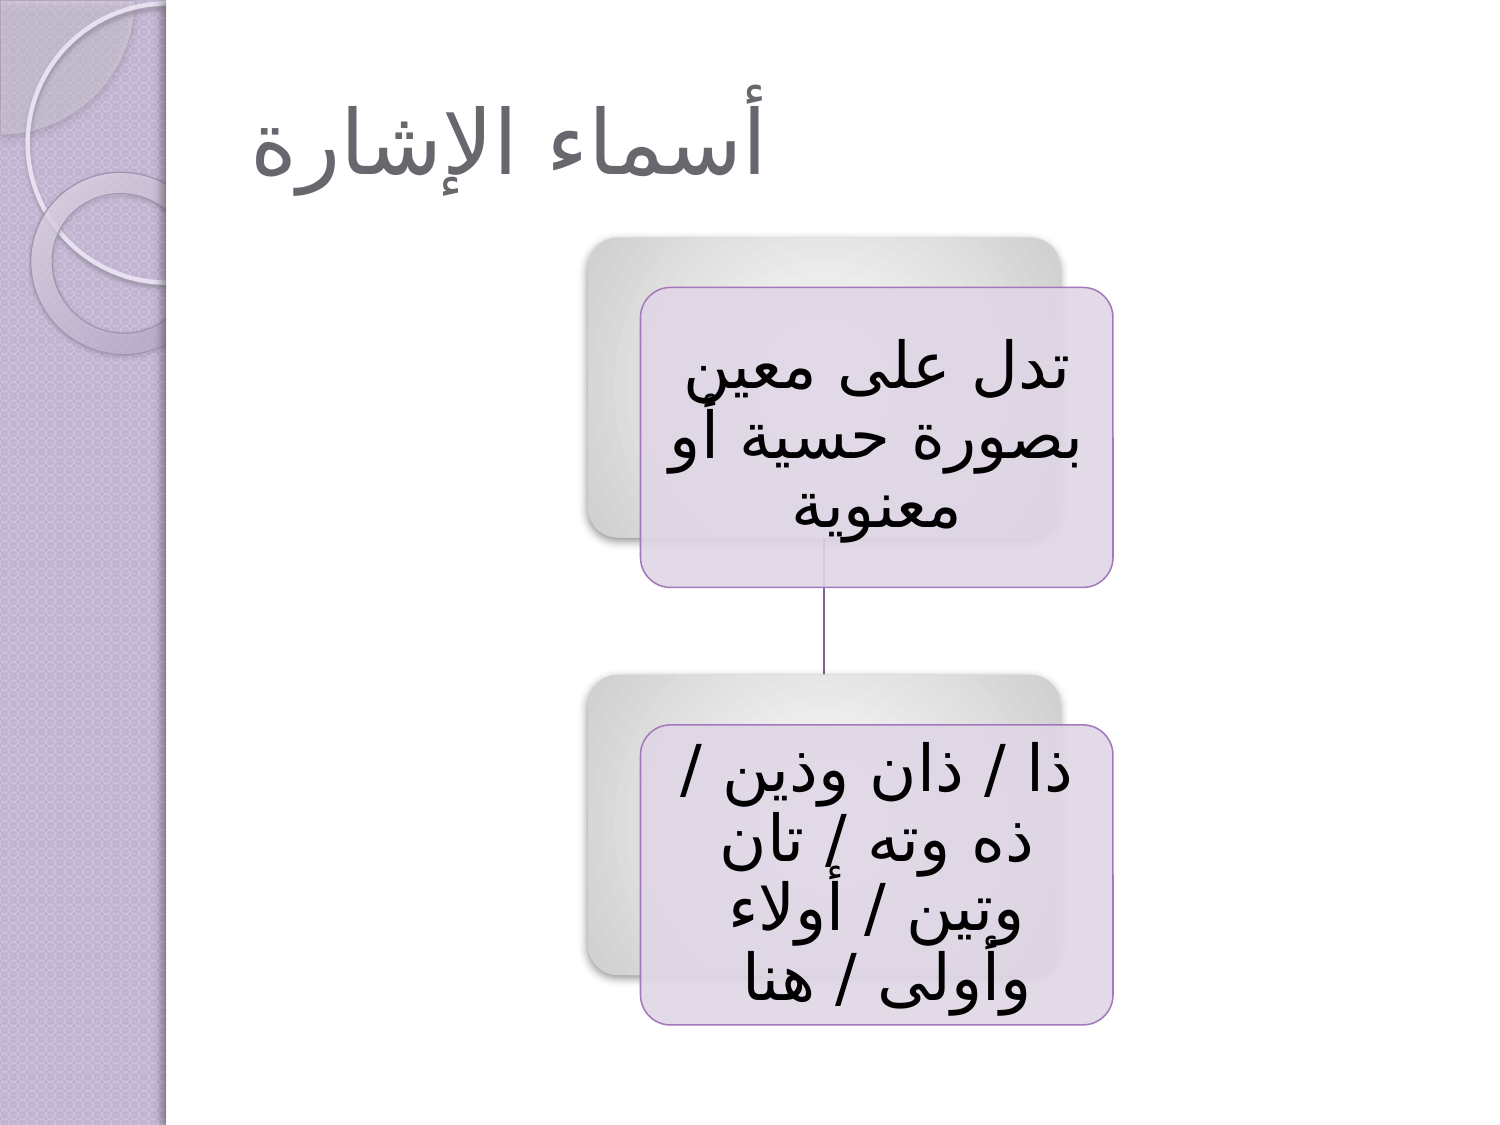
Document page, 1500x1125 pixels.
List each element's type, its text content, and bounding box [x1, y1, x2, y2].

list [235, 237, 1466, 1026]
title أسماء الإشارة [235, 45, 1466, 233]
